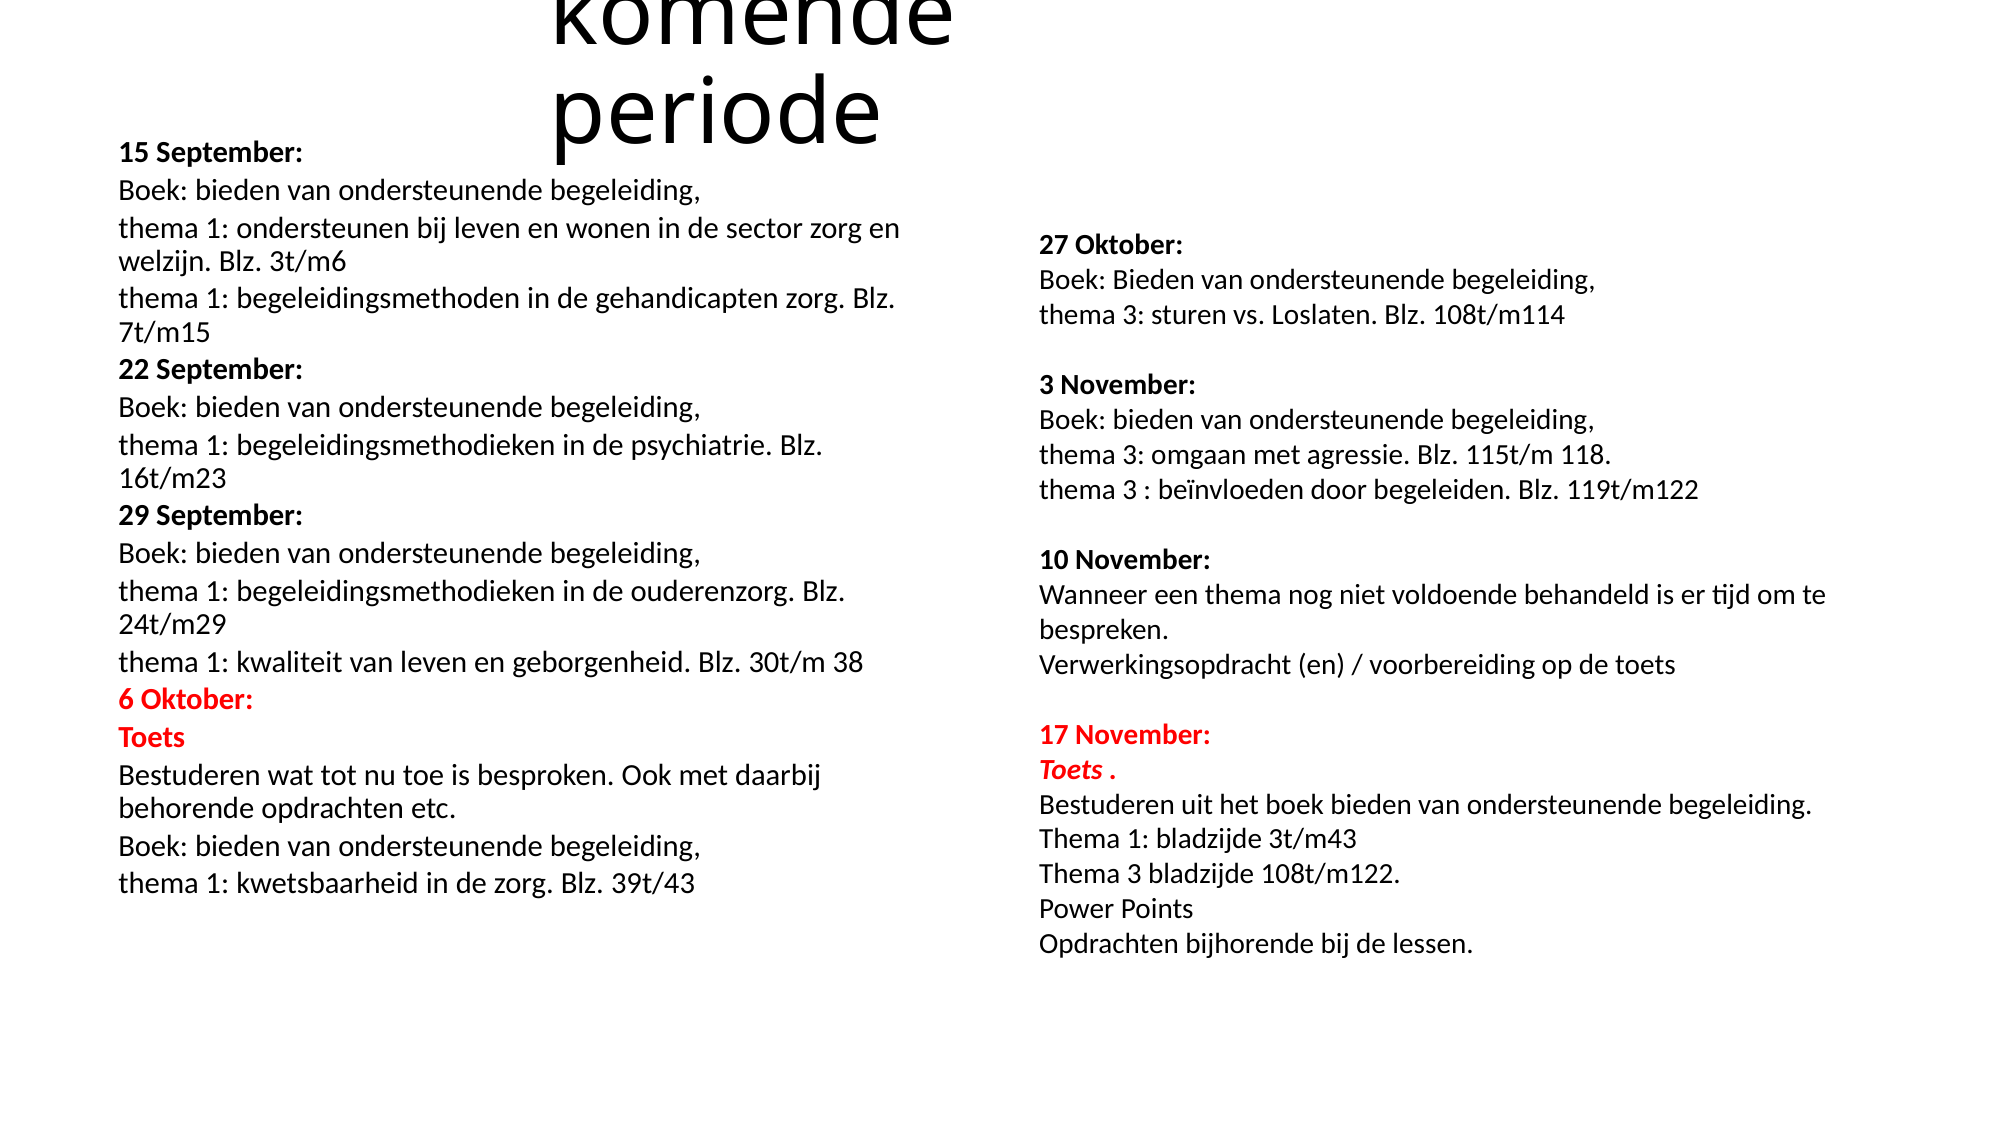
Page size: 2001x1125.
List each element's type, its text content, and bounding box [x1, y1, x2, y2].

text_box 27 Oktober: Boek: Bieden van ondersteunende begeleiding, thema 3: sturen vs. Loslaten. Blz. 108t/m114 3 November: Boek: bieden van ondersteunende begeleiding, thema 3: omgaan met agressie. Blz. 115t/m 118. thema 3 : beïnvloeden door begeleiden. Blz. 119t/m122 10 November: Wanneer een thema nog niet voldoende behandeld is er tijd om te bespreken. Verwerkingsopdracht (en) / voorbereiding op de toets 17 November: Toets . Bestuderen uit het boek bieden van ondersteunende begeleiding. Thema 1: bladzijde 3t/m43 Thema 3 bladzijde 108t/m122. Power Points Opdrachten bijhorende bij de lessen. [1024, 218, 1874, 1013]
list 15 September: Boek: bieden van ondersteunende begeleiding, thema 1: ondersteunen bij leven en wonen in de sector zorg en welzijn. Blz. 3t/m6 thema 1: begeleidingsmethoden in de gehandicapten zorg. Blz. 7t/m15 22 September: Boek: bieden van ondersteunende begeleiding, thema 1: begeleidingsmethodieken in de psychiatrie. Blz. 16t/m23 29 September: Boek: bieden van ondersteunende begeleiding, thema 1: begeleidingsmethodieken in de ouderenzorg. Blz. 24t/m29 thema 1: kwaliteit van leven en geborgenheid. Blz. 30t/m 38 6 Oktober: Toets Bestuderen wat tot nu toe is besproken. Ook met daarbij behorende opdrachten etc. Boek: bieden van ondersteunende begeleiding, thema 1: kwetsbaarheid in de zorg. Blz. 39t/43 [103, 129, 923, 919]
title komende periode [534, 0, 1310, 129]
